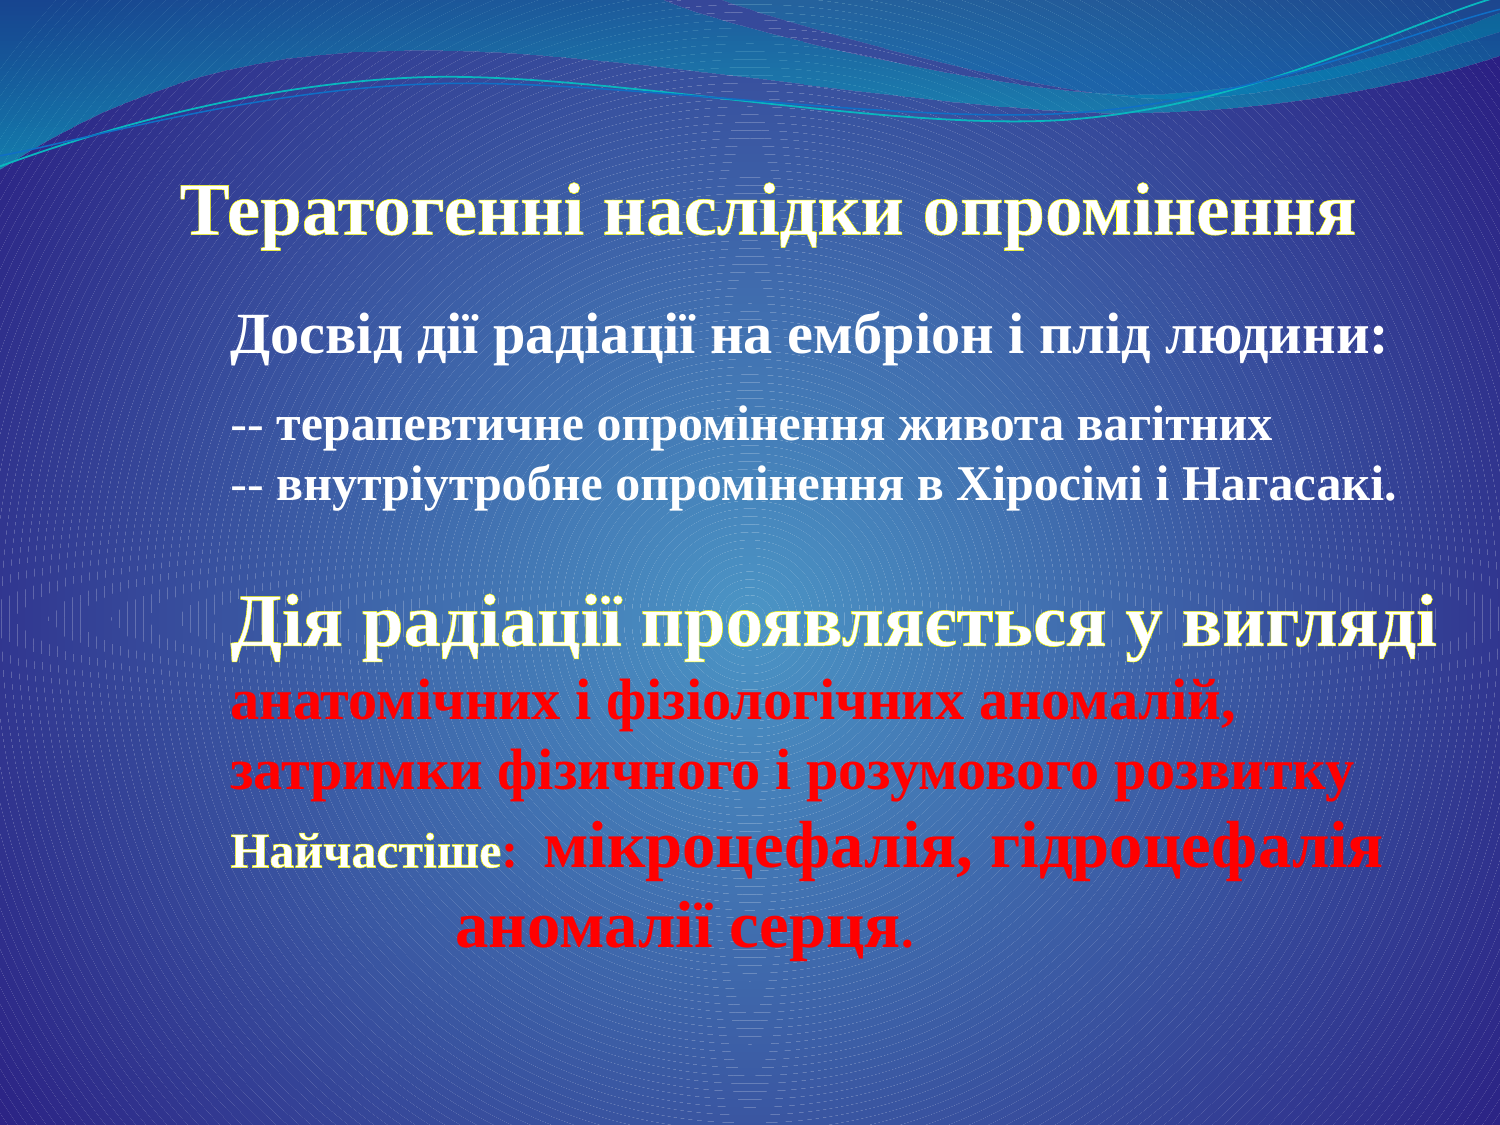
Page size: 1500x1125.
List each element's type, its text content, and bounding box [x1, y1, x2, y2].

text_box Тератогенні наслідки опромінення [165, 152, 1372, 258]
text_box Досвід дії радіації на ембріон і плід людини: -- терапевтичне опромінення живота вагітних -- внутріутробне опромінення в Хіросімі і Нагасакі. Дія радіації проявляється у вигляді анатомічних і фізіологічних аномалій, затримки фізичного і розумового розвитку Найчастіше: мікроцефалія, гідроцефалія аномалії серця. [140, 287, 1465, 1029]
